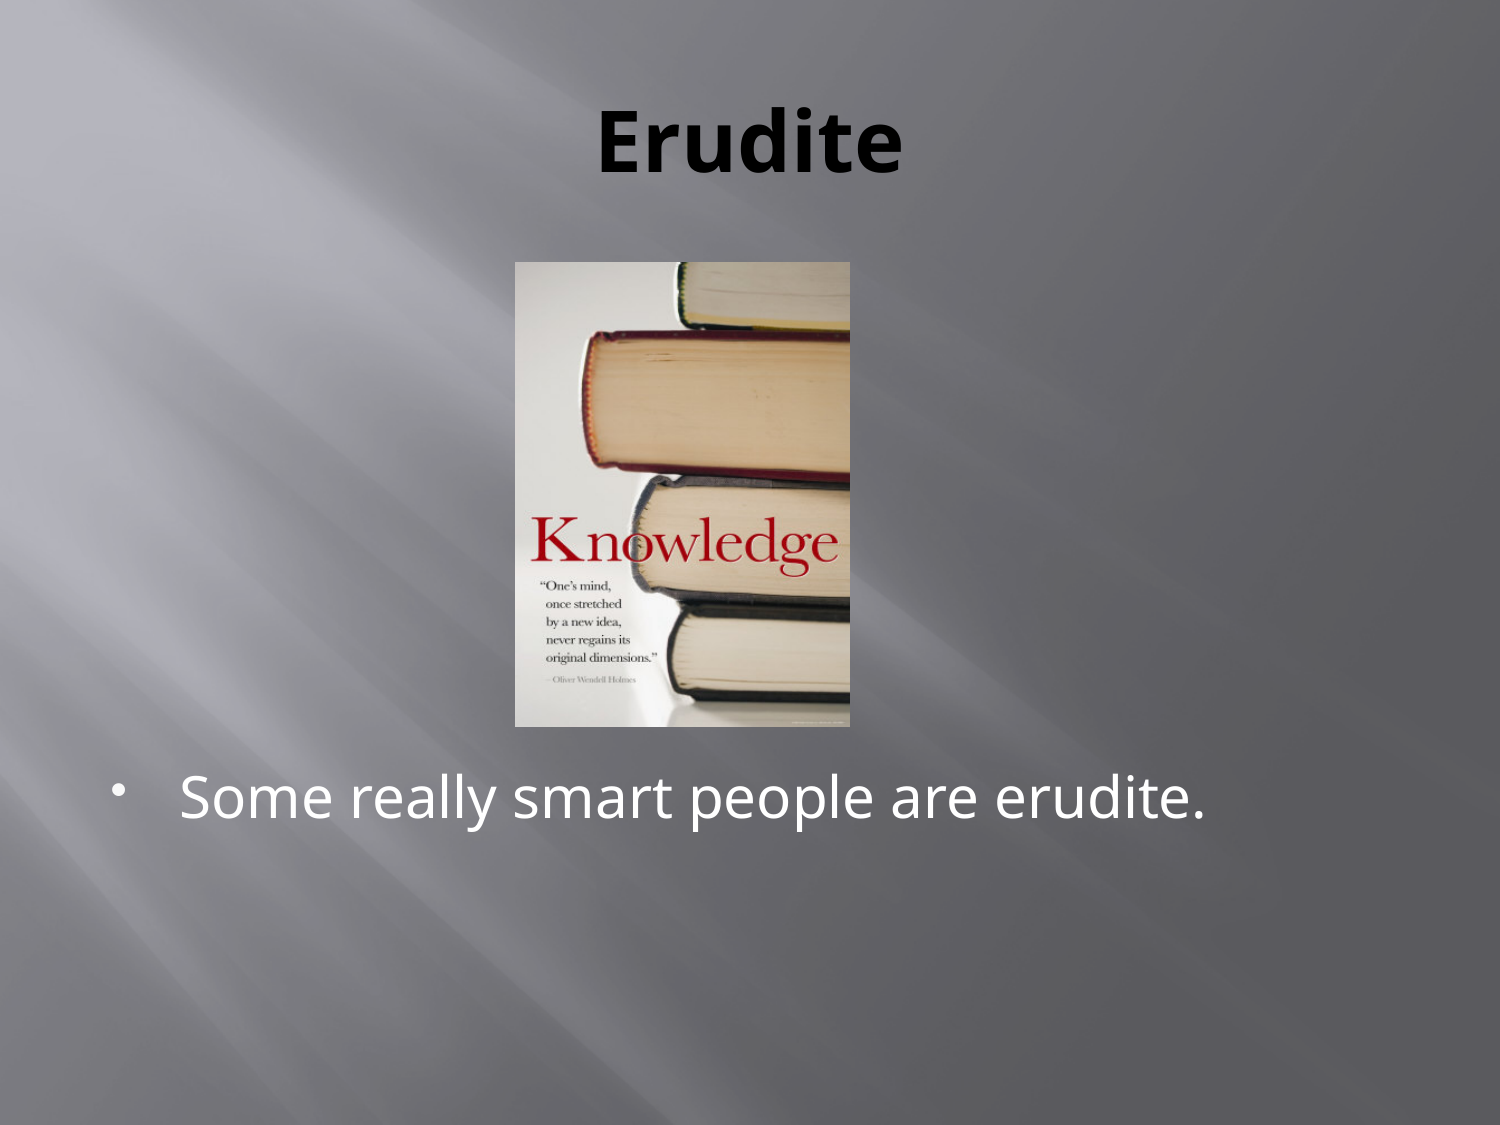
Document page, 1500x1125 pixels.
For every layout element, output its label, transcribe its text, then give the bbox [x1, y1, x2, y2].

title Erudite [75, 45, 1425, 233]
list Some really smart people are erudite. [75, 262, 1425, 1035]
picture [515, 262, 851, 727]
